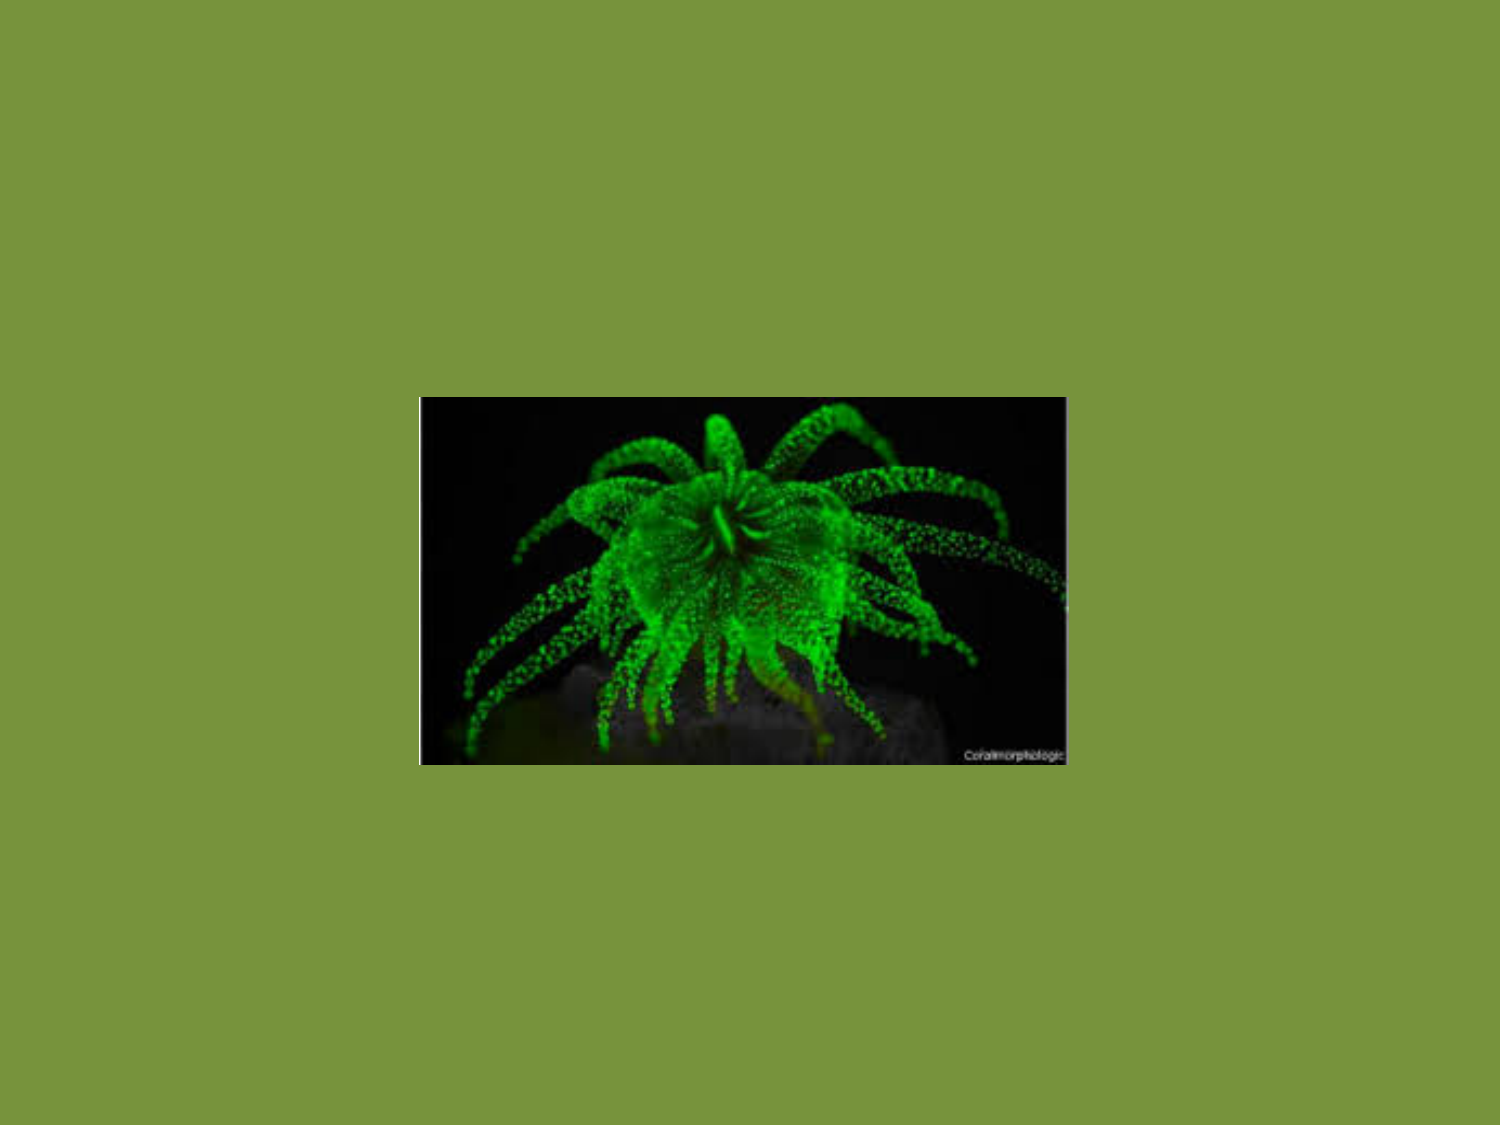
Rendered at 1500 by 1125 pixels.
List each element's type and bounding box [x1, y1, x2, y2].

list [418, 396, 1070, 766]
